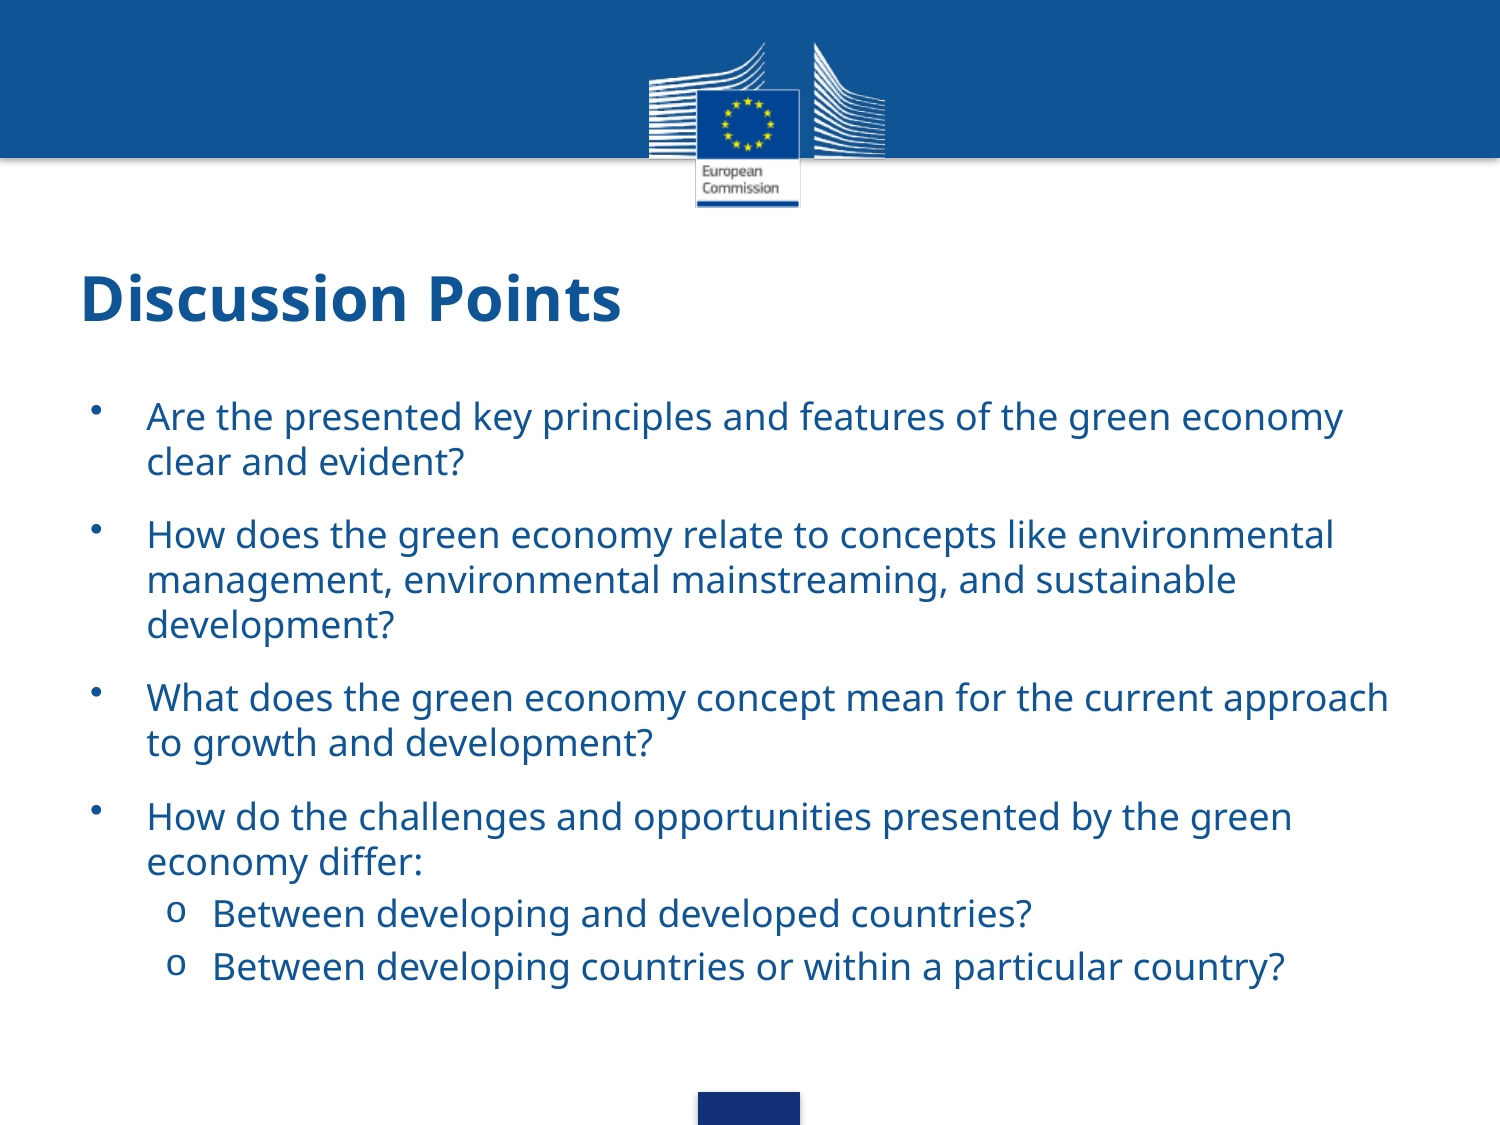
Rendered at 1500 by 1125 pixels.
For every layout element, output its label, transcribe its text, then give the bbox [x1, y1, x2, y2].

picture [649, 42, 885, 208]
title Discussion Points [64, 219, 1415, 374]
list Are the presented key principles and features of the green economy clear and evident? How does the green economy relate to concepts like environmental management, environmental mainstreaming, and sustainable development? What does the green economy concept mean for the current approach to growth and development? How do the challenges and opportunities presented by the green economy differ: Between developing and developed countries? Between developing countries or within a particular country? [75, 385, 1425, 965]
